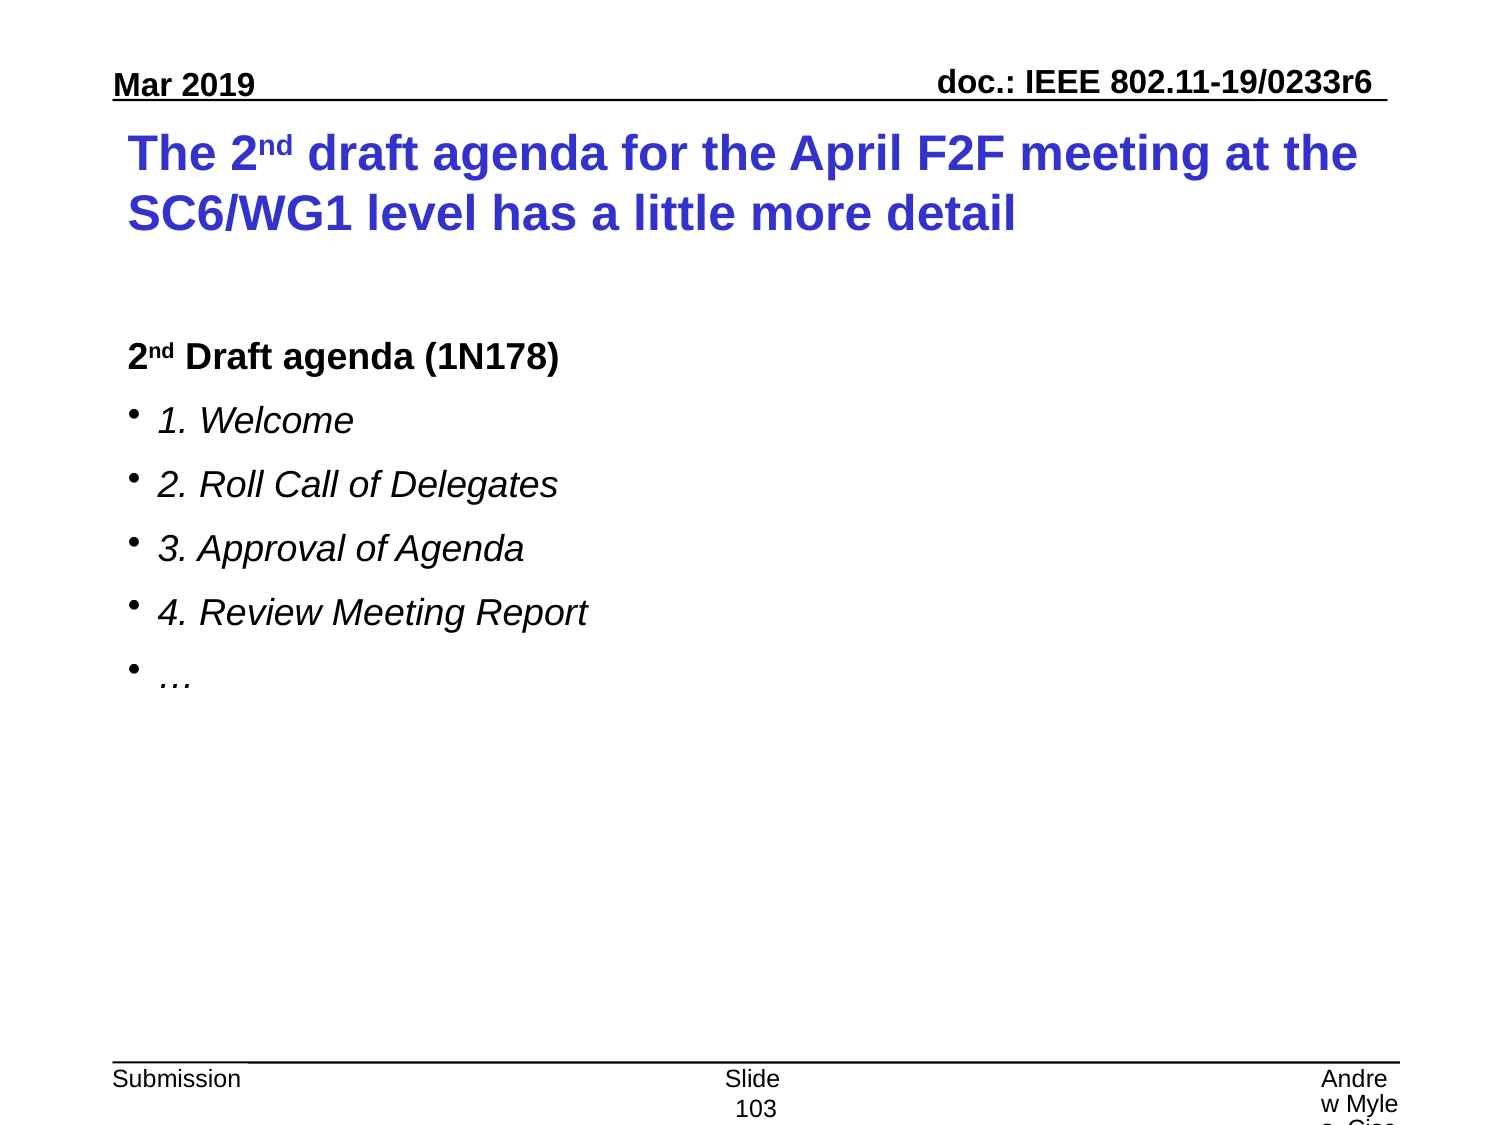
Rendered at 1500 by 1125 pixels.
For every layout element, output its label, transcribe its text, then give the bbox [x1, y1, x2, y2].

title The 2nd draft agenda for the April F2F meeting at the SC6/WG1 level has a little more detail [112, 112, 1388, 288]
list 2nd Draft agenda (1N178) 1. Welcome 2. Roll Call of Delegates 3. Approval of Agenda 4. Review Meeting Report … [112, 324, 1388, 1000]
footer Andrew Myles, Cisco [1320, 1061, 1402, 1093]
slide_number Slide 103 [709, 1061, 803, 1093]
